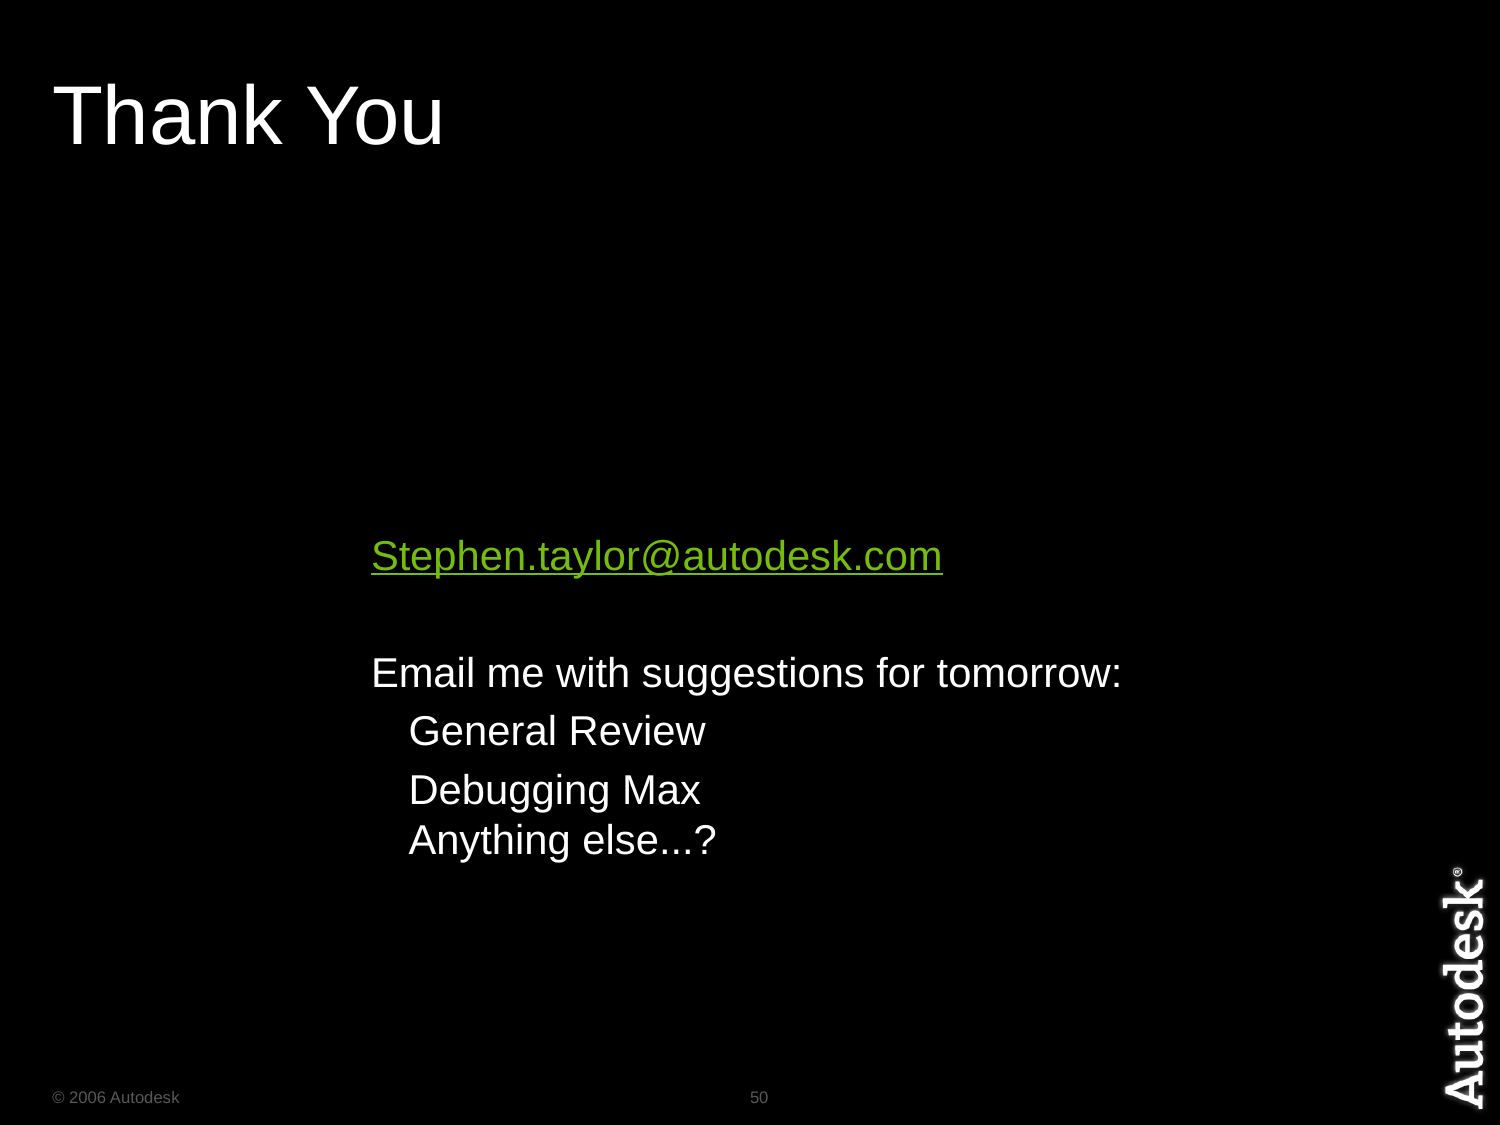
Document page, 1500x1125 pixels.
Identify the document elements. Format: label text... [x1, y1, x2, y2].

list Stephen.taylor@autodesk.com Email me with suggestions for tomorrow: General Review Debugging Max Anything else...? [52, 231, 1401, 1073]
title Thank You [52, 22, 1401, 211]
picture [1402, 0, 1500, 1125]
